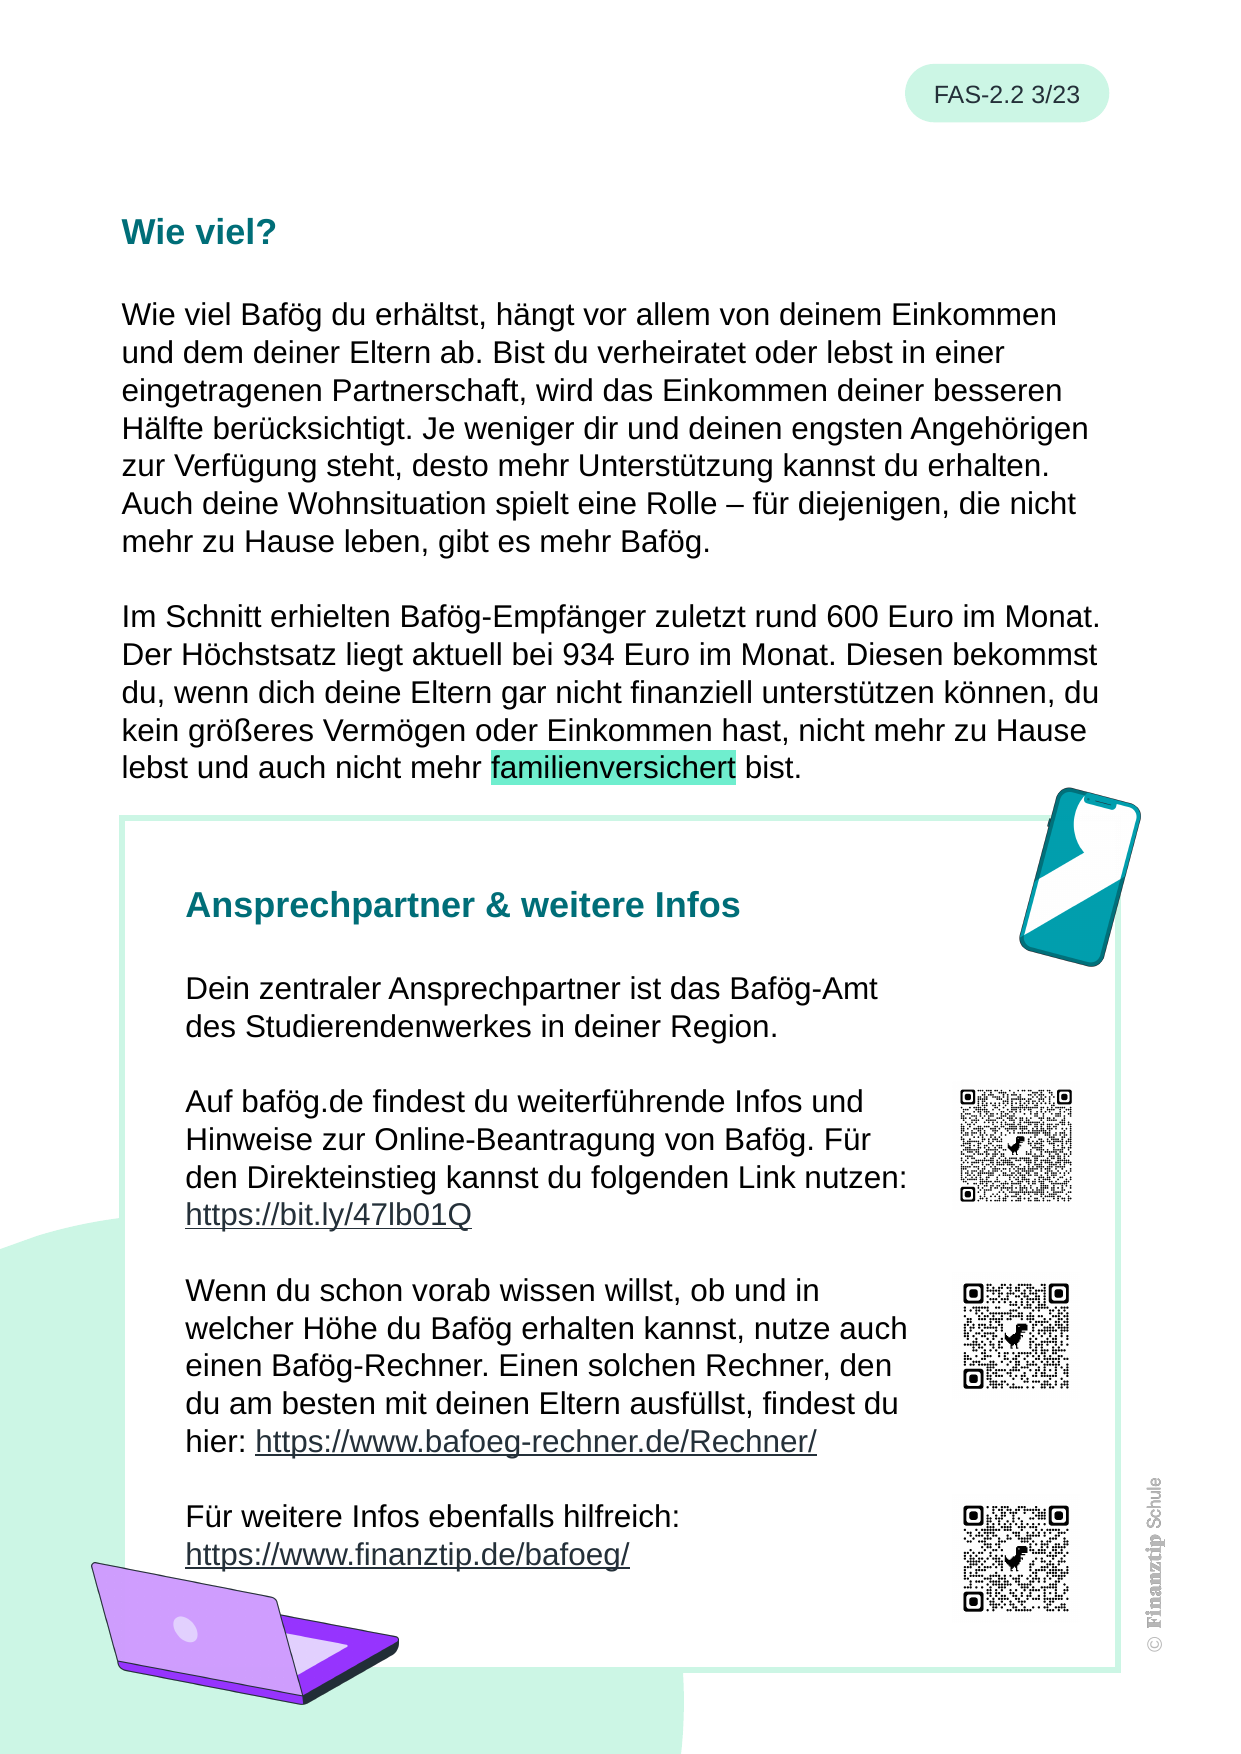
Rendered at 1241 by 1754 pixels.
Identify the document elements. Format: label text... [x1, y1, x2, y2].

picture [952, 1272, 1080, 1400]
picture [91, 1562, 399, 1705]
picture [1143, 1478, 1165, 1628]
picture [972, 765, 1188, 989]
picture [952, 1494, 1080, 1623]
text_box Wie viel? Wie viel Bafög du erhältst, hängt vor allem von deinem Einkommen und dem deiner Eltern ab. Bist du verheiratet oder lebst in einer eingetragenen Partnerschaft, wird das Einkommen deiner besseren Hälfte berücksichtigt. Je weniger dir und deinen engsten Angehörigen zur Verfügung steht, desto mehr Unterstützung kannst du erhalten. Auch deine Wohnsituation spielt eine Rolle – für diejenigen, die nicht mehr zu Hause leben, gibt es mehr Bafög. Im Schnitt erhielten Bafög-Empfänger zuletzt rund 600 Euro im Monat. Der Höchstsatz liegt aktuell bei 934 Euro im Monat. Diesen bekommst du, wenn dich deine Eltern gar nicht finanziell unterstützen können, du kein größeres Vermögen oder Einkommen hast, nicht mehr zu Hause lebst und auch nicht mehr familienversichert bist. [121, 200, 1119, 817]
picture [952, 1081, 1080, 1210]
text_box Ansprechpartner & weitere Infos Dein zentraler Ansprechpartner ist das Bafög-Amt des Studierendenwerkes in deiner Region. Auf bafög.de findest du weiterführende Infos und Hinweise zur Online-Beantragung von Bafög. Für den Direkteinstieg kannst du folgenden Link nutzen: https://bit.ly/47lb01Q Wenn du schon vorab wissen willst, ob und in welcher Höhe du Bafög erhalten kannst, nutze auch einen Bafög-Rechner. Einen solchen Rechner, den du am besten mit deinen Eltern ausfüllst, findest du hier: https://www.bafoeg-rechner.de/Rechner/ Für weitere Infos ebenfalls hilfreich: https://www.finanztip.de/bafoeg/ [121, 817, 1119, 1671]
